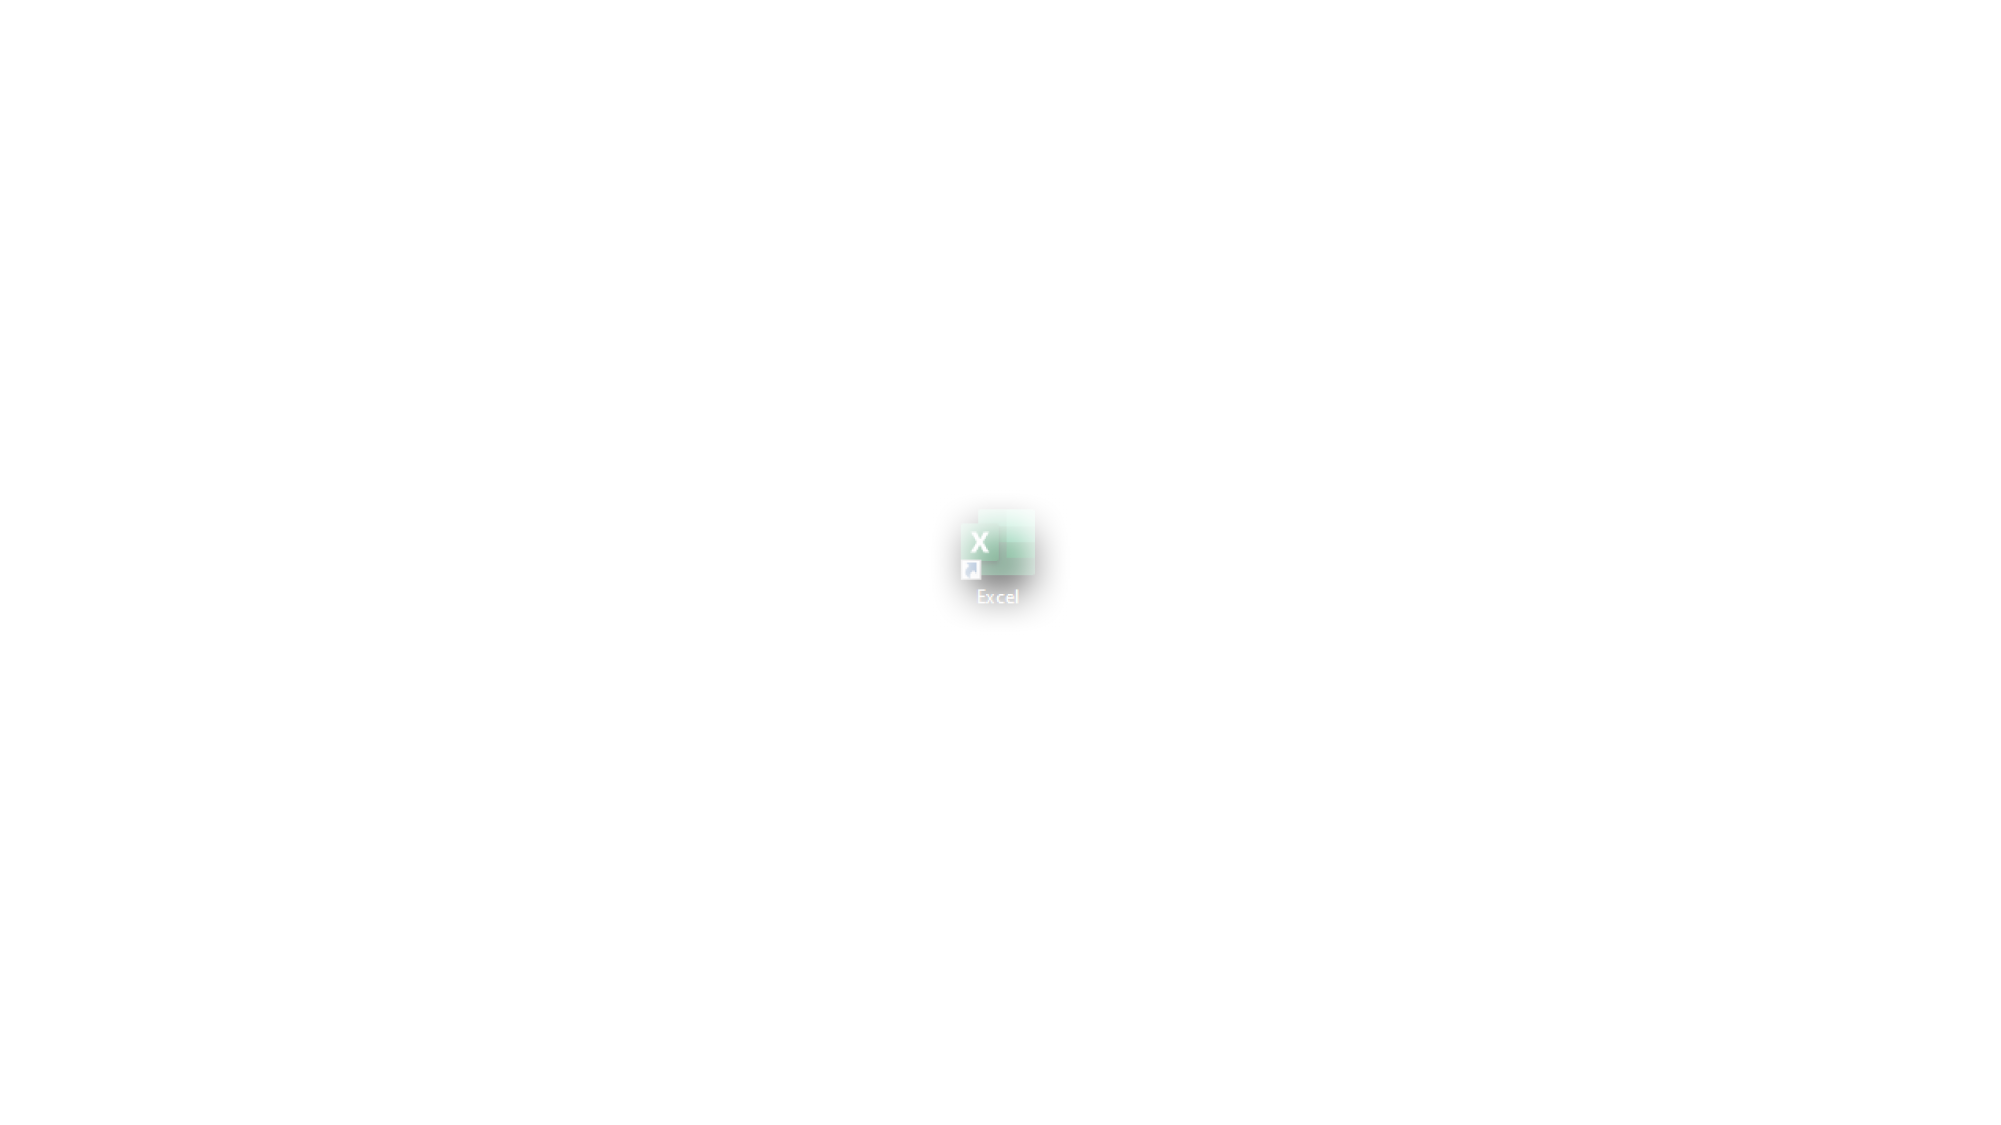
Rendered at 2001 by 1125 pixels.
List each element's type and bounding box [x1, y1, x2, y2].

picture [926, 487, 1074, 638]
